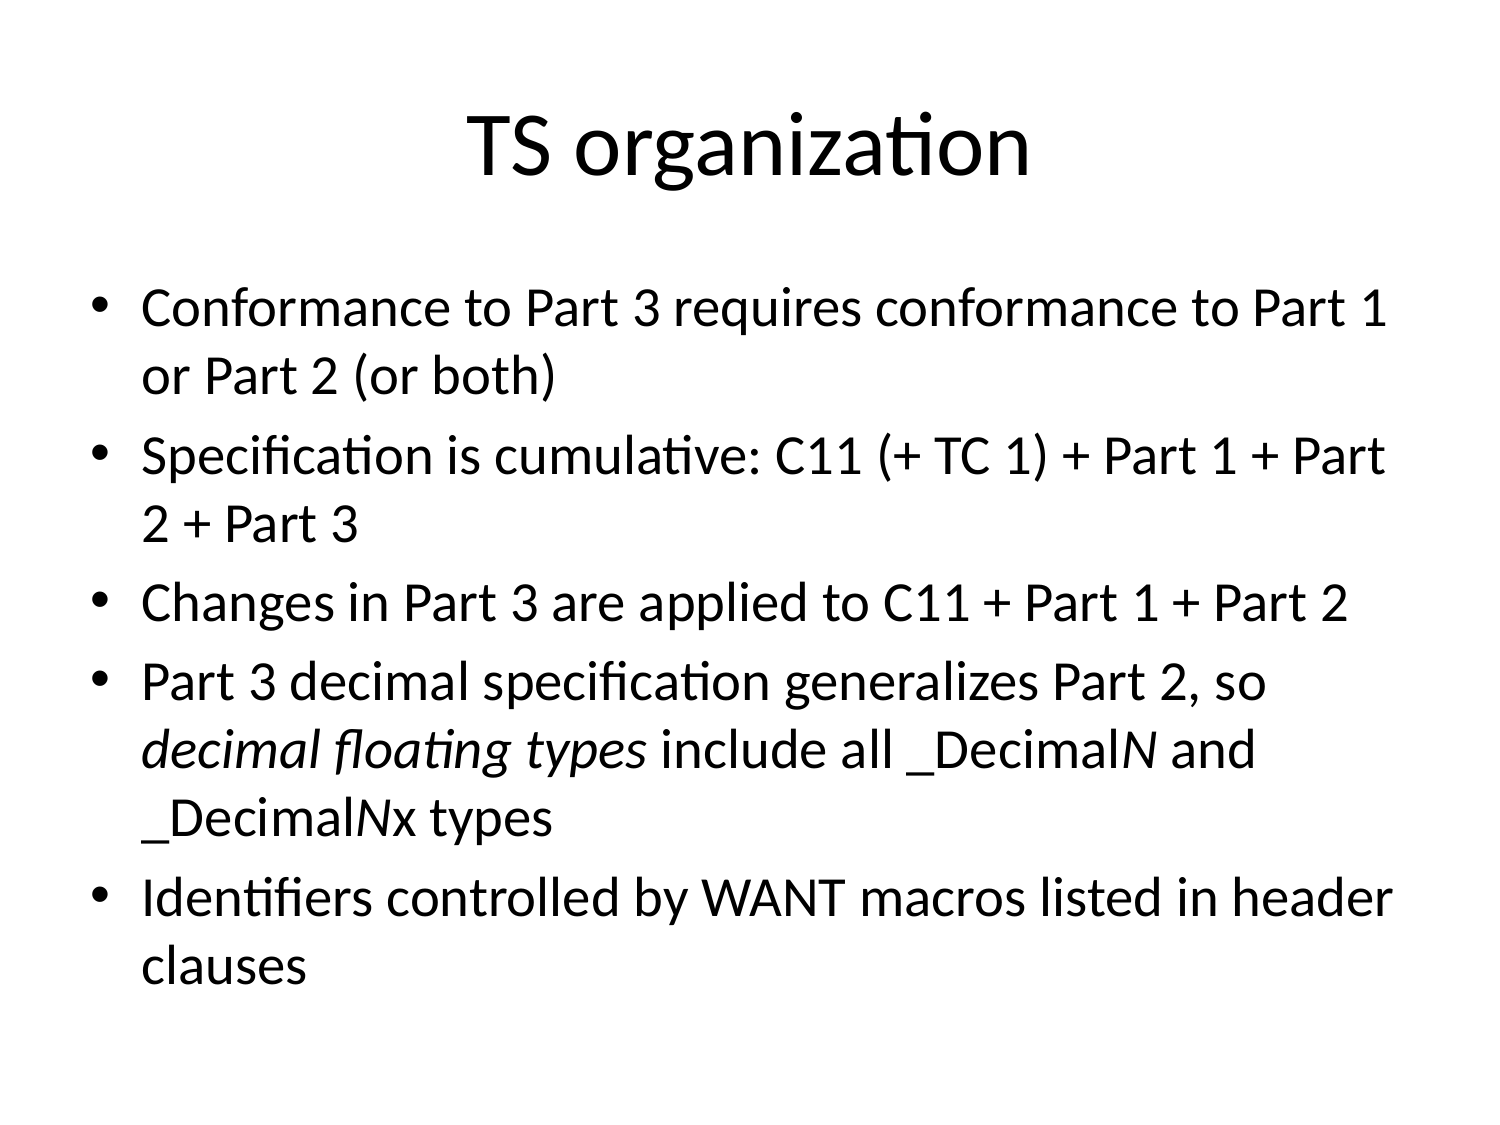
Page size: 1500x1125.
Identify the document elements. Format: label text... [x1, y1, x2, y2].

title TS organization [75, 45, 1425, 233]
list Conformance to Part 3 requires conformance to Part 1 or Part 2 (or both) Specification is cumulative: C11 (+ TC 1) + Part 1 + Part 2 + Part 3 Changes in Part 3 are applied to C11 + Part 1 + Part 2 Part 3 decimal specification generalizes Part 2, so decimal floating types include all _DecimalN and _DecimalNx types Identifiers controlled by WANT macros listed in header clauses [75, 262, 1425, 1005]
